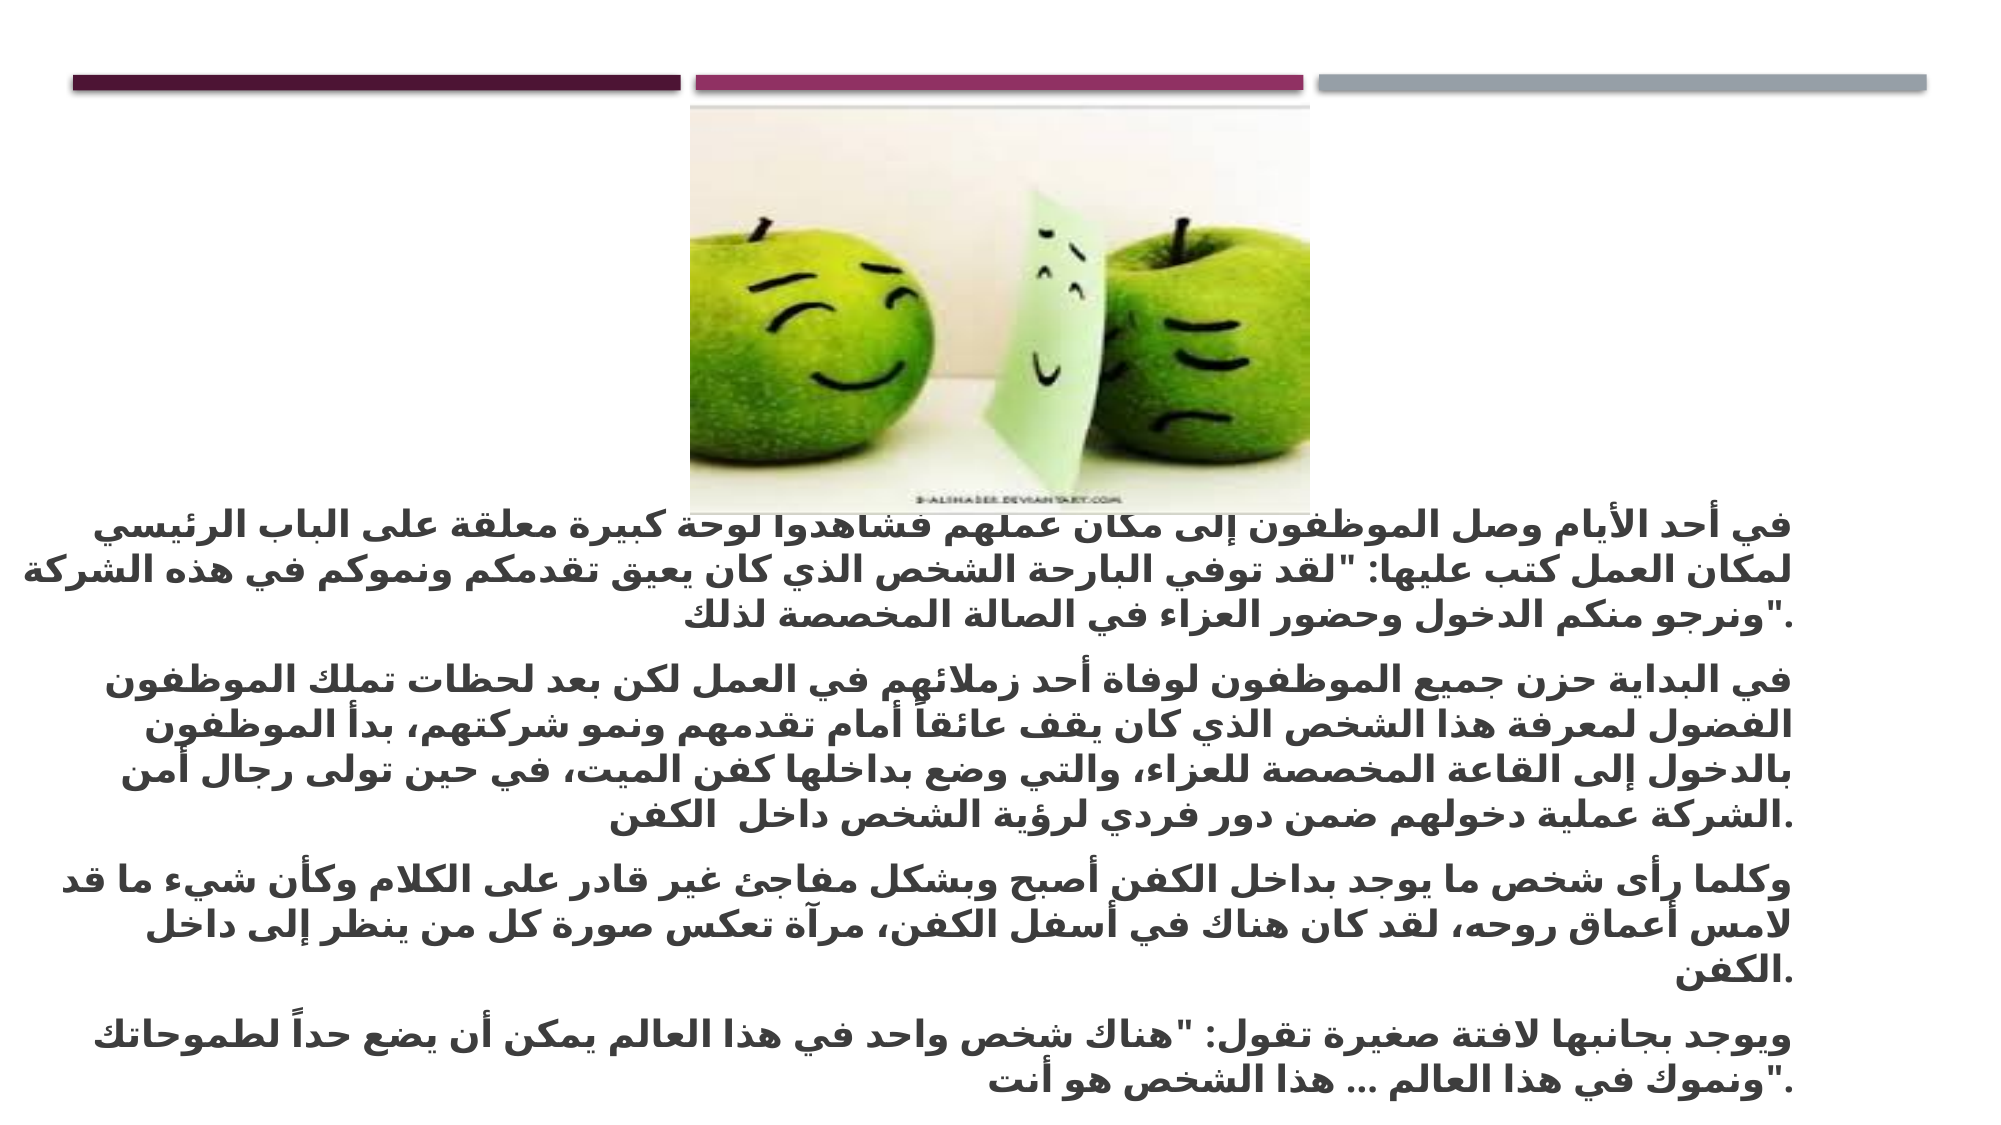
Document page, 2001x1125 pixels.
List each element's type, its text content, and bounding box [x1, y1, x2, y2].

list في أحد الأيام وصل الموظفون إلى مكان عملهم فشاهدوا لوحة كبيرة معلقة على الباب الرئيسي لمكان العمل كتب عليها: "لقد توفي البارحة الشخص الذي كان يعيق تقدمكم ونموكم في هذه الشركة ونرجو منكم الدخول وحضور العزاء في الصالة المخصصة لذلك". في البداية حزن جميع الموظفون لوفاة أحد زملائهم في العمل لكن بعد لحظات تملك الموظفون الفضول لمعرفة هذا الشخص الذي كان يقف عائقاً أمام تقدمهم ونمو شركتهم، بدأ الموظفون بالدخول إلى القاعة المخصصة للعزاء، والتي وضع بداخلها كفن الميت، في حين تولى رجال أمن الشركة عملية دخولهم ضمن دور فردي لرؤية الشخص داخل الكفن. وكلما رأى شخص ما يوجد بداخل الكفن أصبح وبشكل مفاجئ غير قادر على الكلام وكأن شيء ما قد لامس أعماق روحه، لقد كان هناك في أسفل الكفن، مرآة تعكس صورة كل من ينظر إلى داخل الكفن. ويوجد بجانبها لافتة صغيرة تقول: "هناك شخص واحد في هذا العالم يمكن أن يضع حداً لطموحاتك ونموك في هذا العالم ... هذا الشخص هو أنت". [0, 498, 1810, 1125]
picture [689, 102, 1311, 515]
